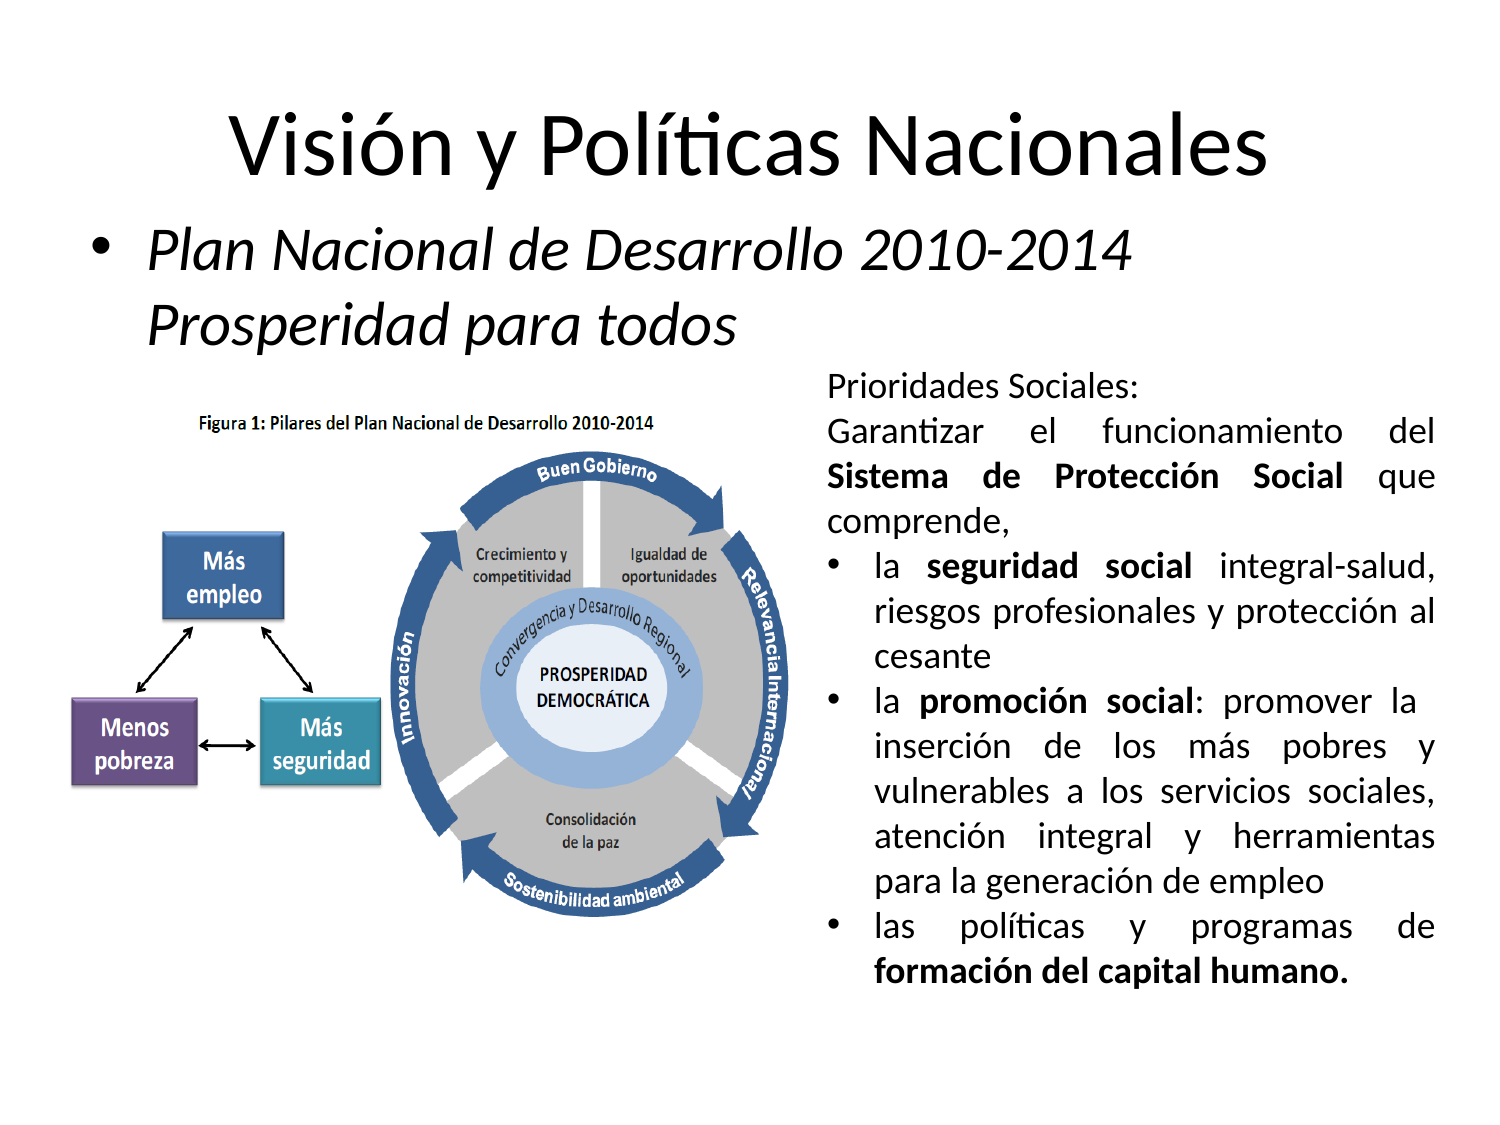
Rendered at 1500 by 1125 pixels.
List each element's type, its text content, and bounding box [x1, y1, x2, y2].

text_box Prioridades Sociales: Garantizar el funcionamiento del Sistema de Protección Social que comprende, la seguridad social integral-salud, riesgos profesionales y protección al cesante la promoción social: promover la inserción de los más pobres y vulnerables a los servicios sociales, atención integral y herramientas para la generación de empleo las políticas y programas de formación del capital humano. [812, 353, 1451, 1043]
picture [49, 411, 802, 925]
list Plan Nacional de Desarrollo 2010-2014 Prosperidad para todos [75, 200, 1425, 1005]
title Visión y Políticas Nacionales [75, 45, 1425, 200]
